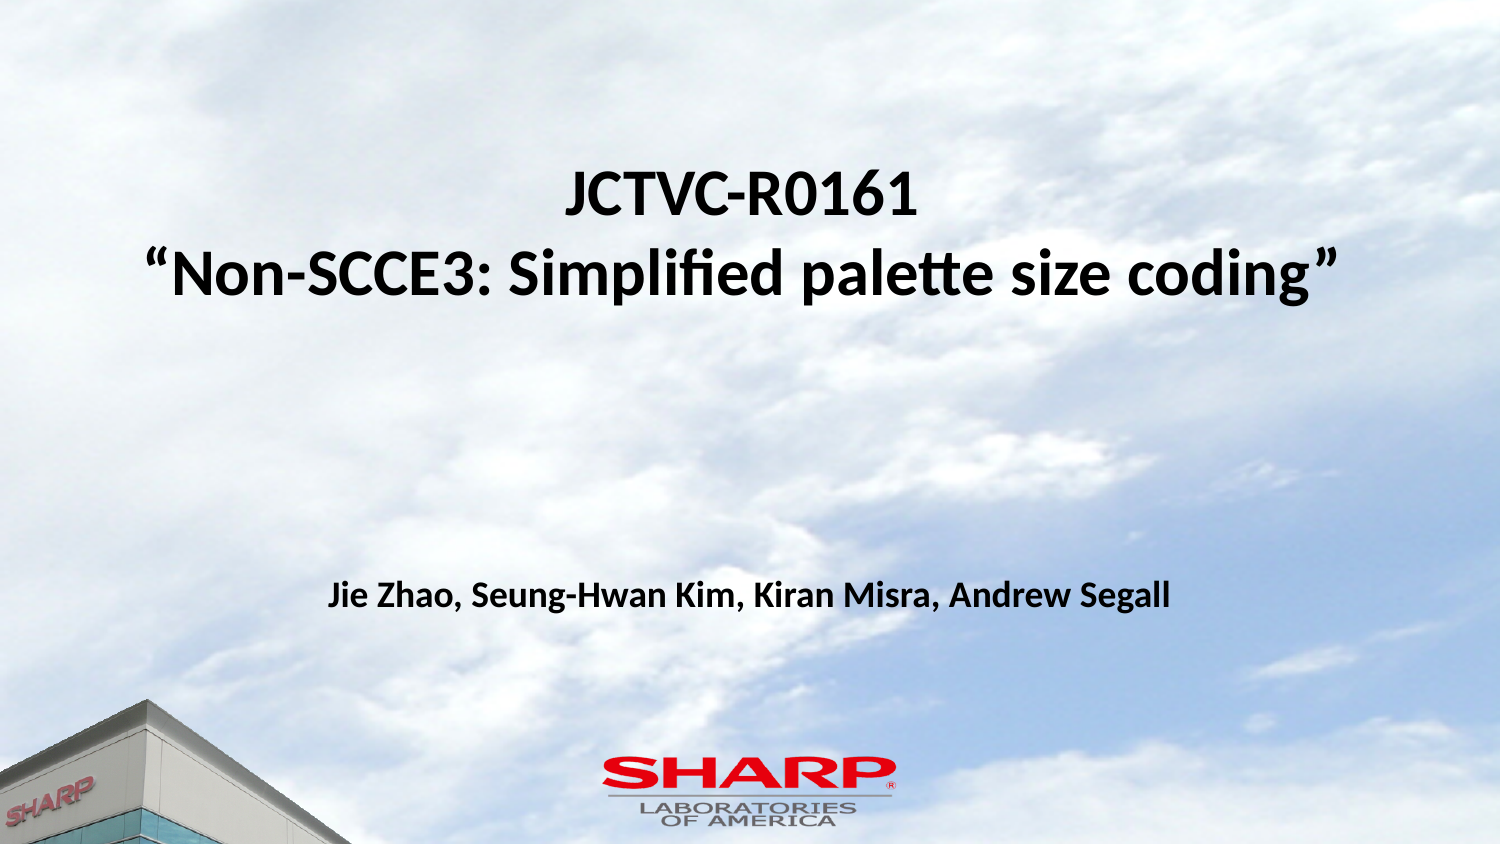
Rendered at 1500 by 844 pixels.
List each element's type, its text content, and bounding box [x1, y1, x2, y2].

title JCTVC-R0161 “Non-SCCE3: Simplified palette size coding” [72, 138, 1428, 320]
picture [0, 0, 1500, 844]
subtitle Jie Zhao, Seung-Hwan Kim, Kiran Misra, Andrew Segall [311, 562, 1188, 739]
